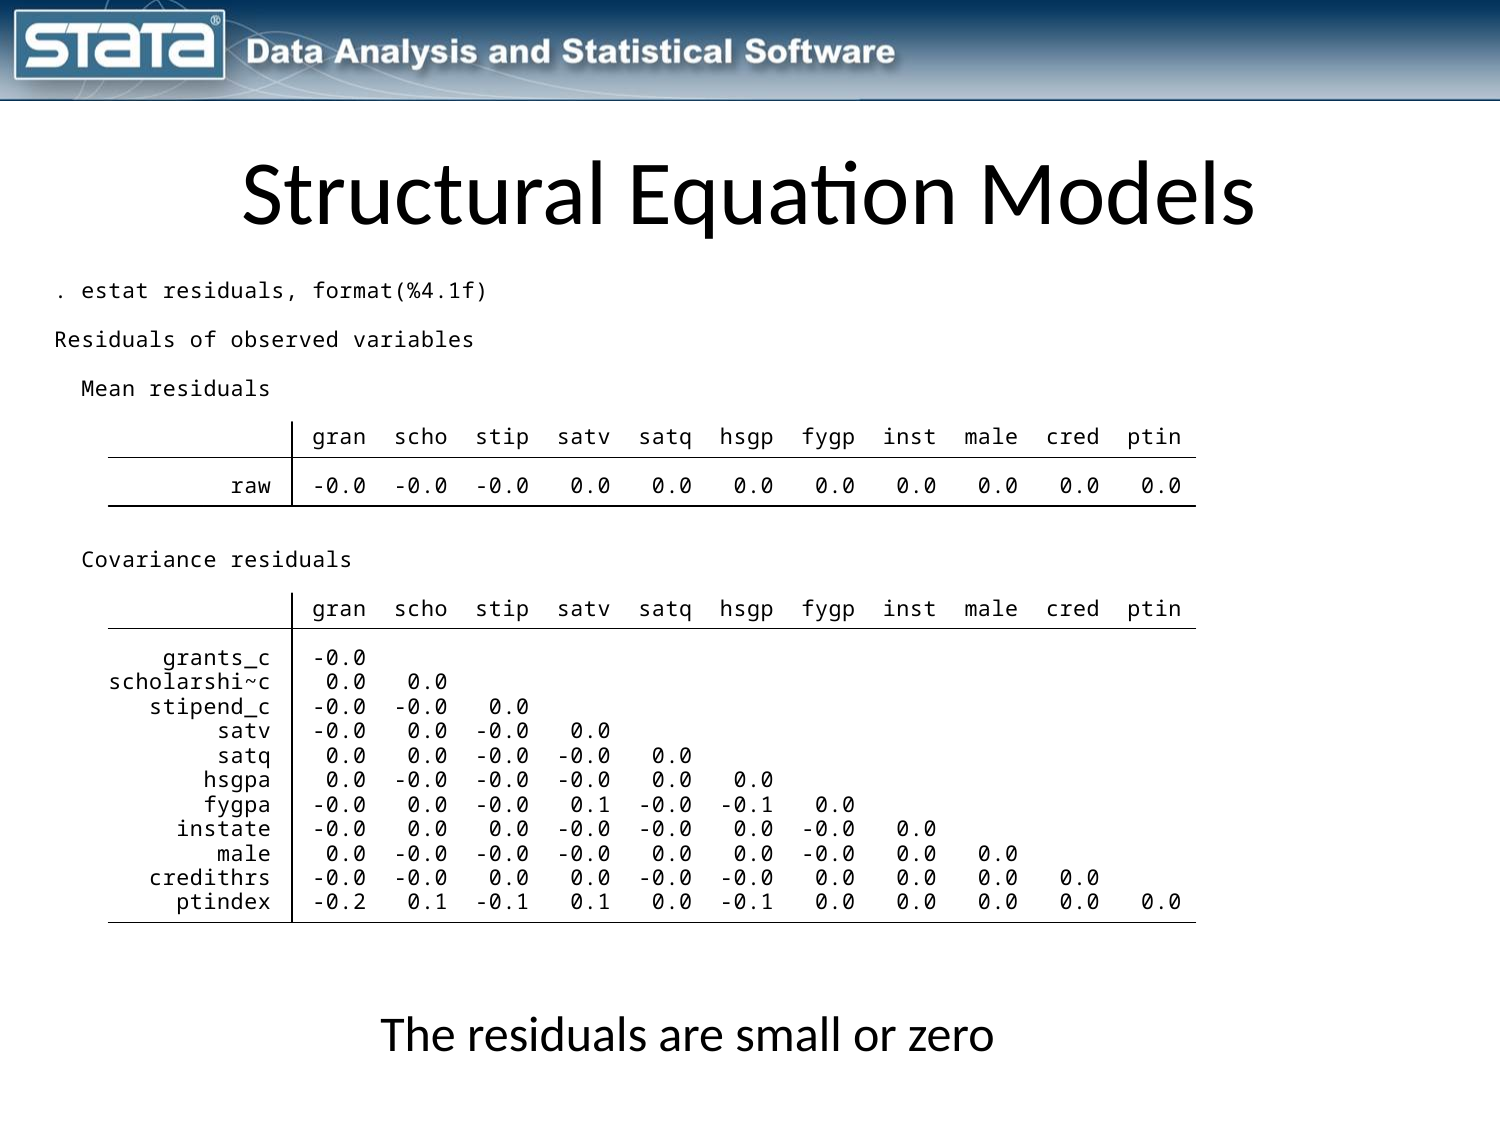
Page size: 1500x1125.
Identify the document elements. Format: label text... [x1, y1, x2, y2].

title Structural Equation Models [75, 125, 1425, 250]
picture [49, 274, 1477, 961]
picture [0, 0, 1500, 101]
text_box The residuals are small or zero [365, 993, 1011, 1069]
